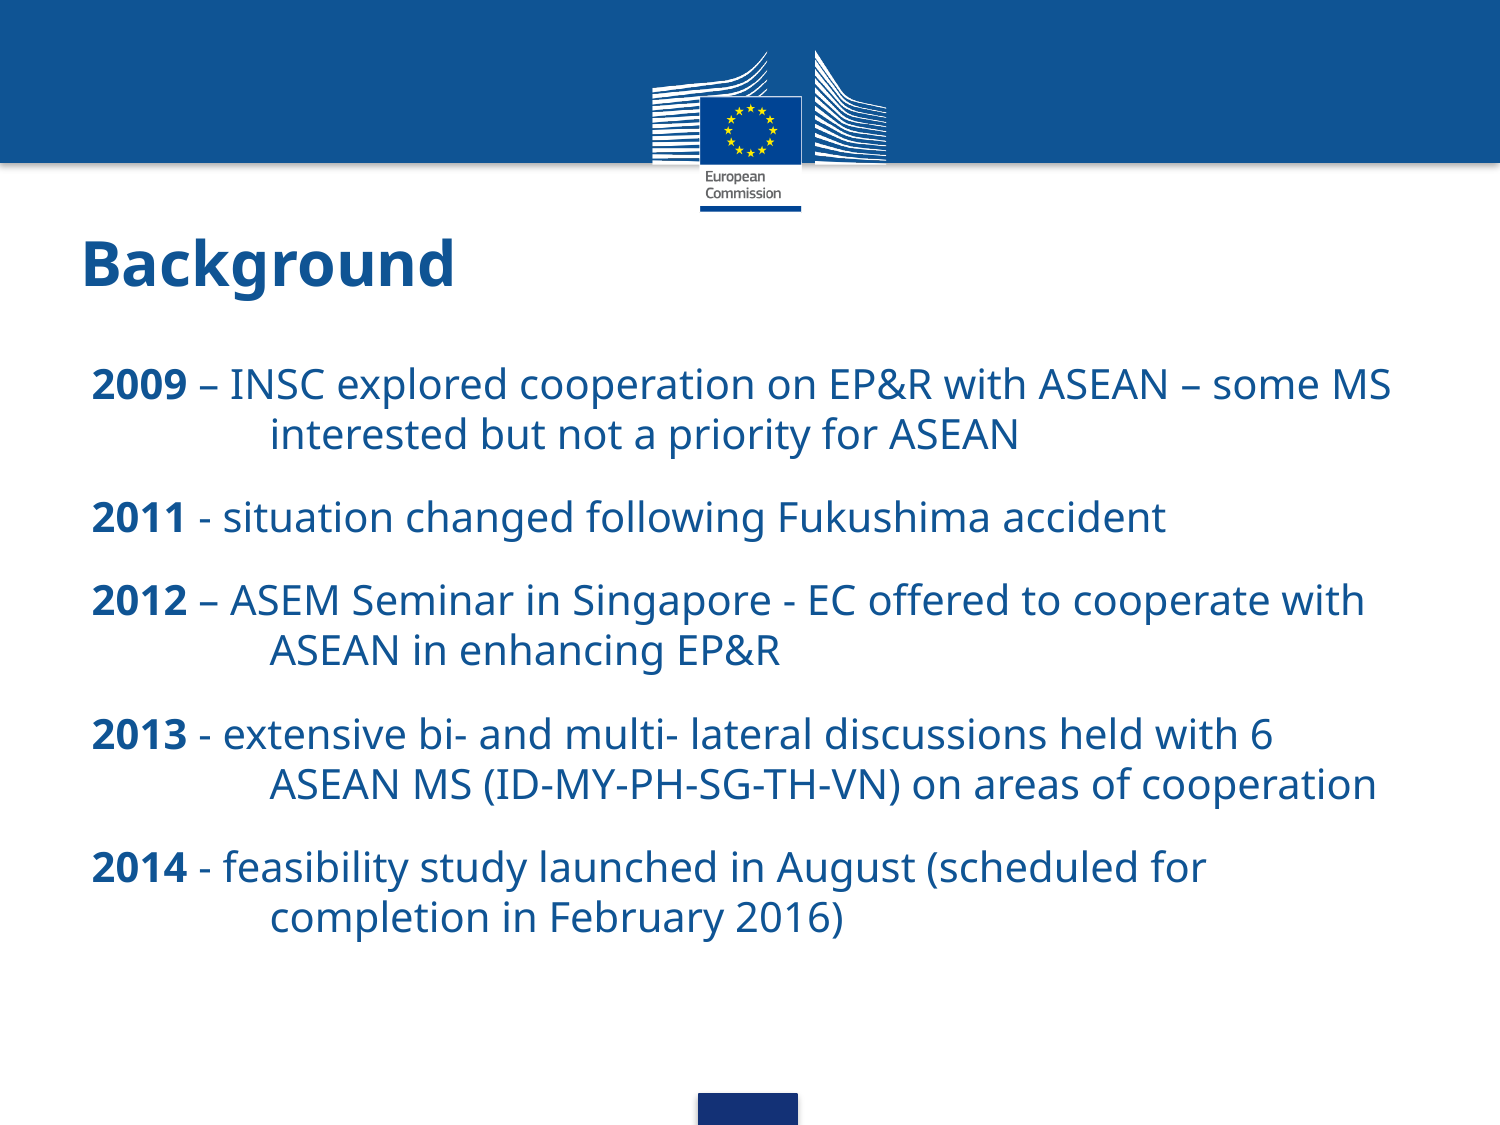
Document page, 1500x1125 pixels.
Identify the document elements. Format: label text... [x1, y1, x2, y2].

title Background [64, 184, 1416, 339]
list 2009 – INSC explored cooperation on EP&R with ASEAN – some MS interested but not a priority for ASEAN 2011 - situation changed following Fukushima accident 2012 – ASEM Seminar in Singapore - EC offered to cooperate with ASEAN in enhancing EP&R 2013 - extensive bi- and multi- lateral discussions held with 6 ASEAN MS (ID-MY-PH-SG-TH-VN) on areas of cooperation 2014 - feasibility study launched in August (scheduled for completion in February 2016) [76, 349, 1427, 947]
